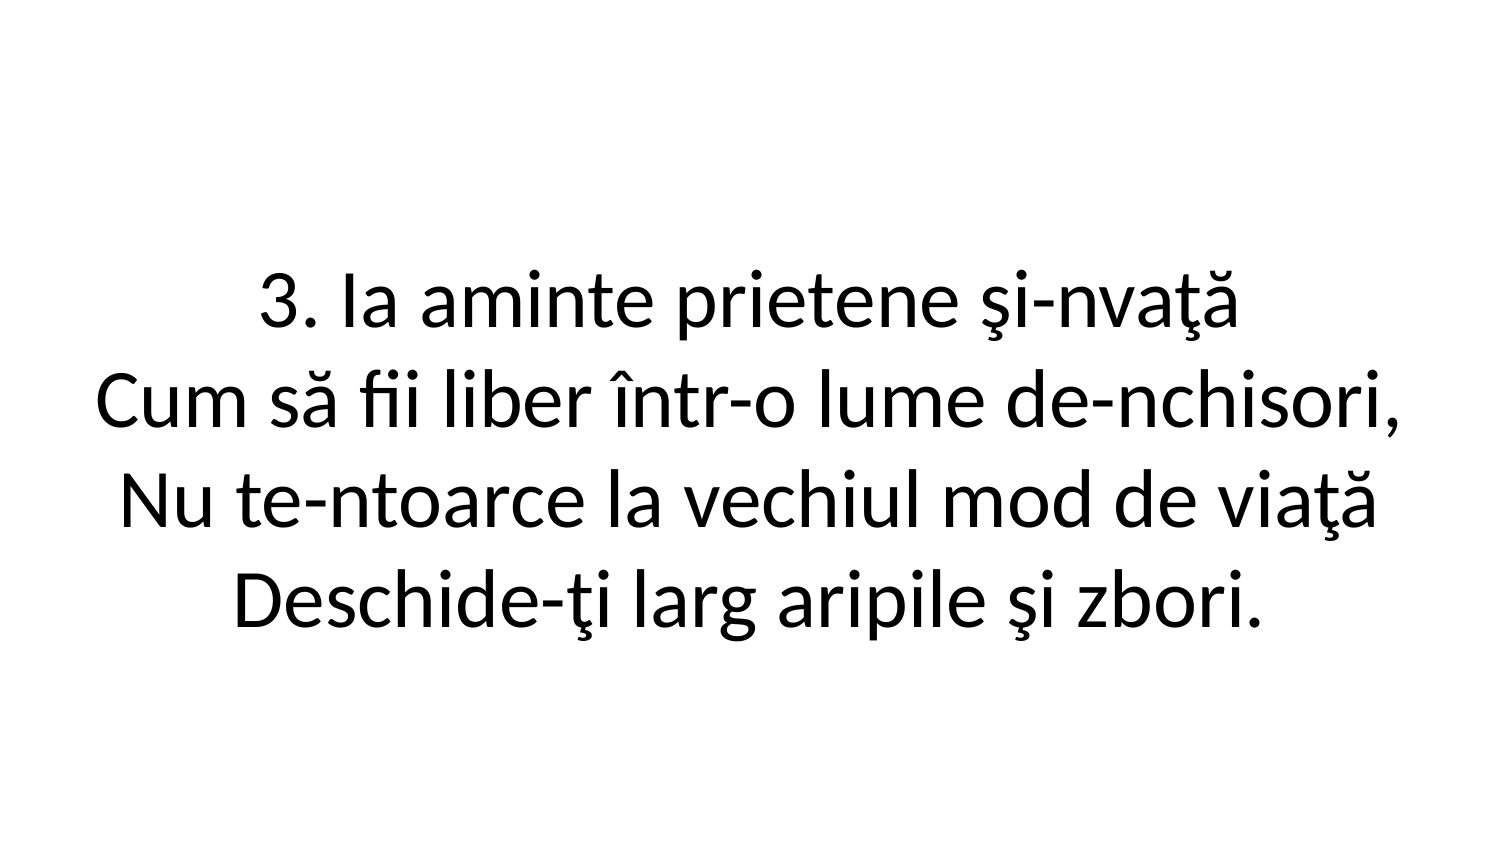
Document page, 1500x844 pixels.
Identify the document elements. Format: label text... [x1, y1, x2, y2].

text_box 3. Ia aminte prietene şi-nvaţă Cum să fii liber într-o lume de-nchisori, Nu te-ntoarce la vechiul mod de viaţă Deschide-ţi larg aripile şi zbori. [80, 192, 1420, 652]
